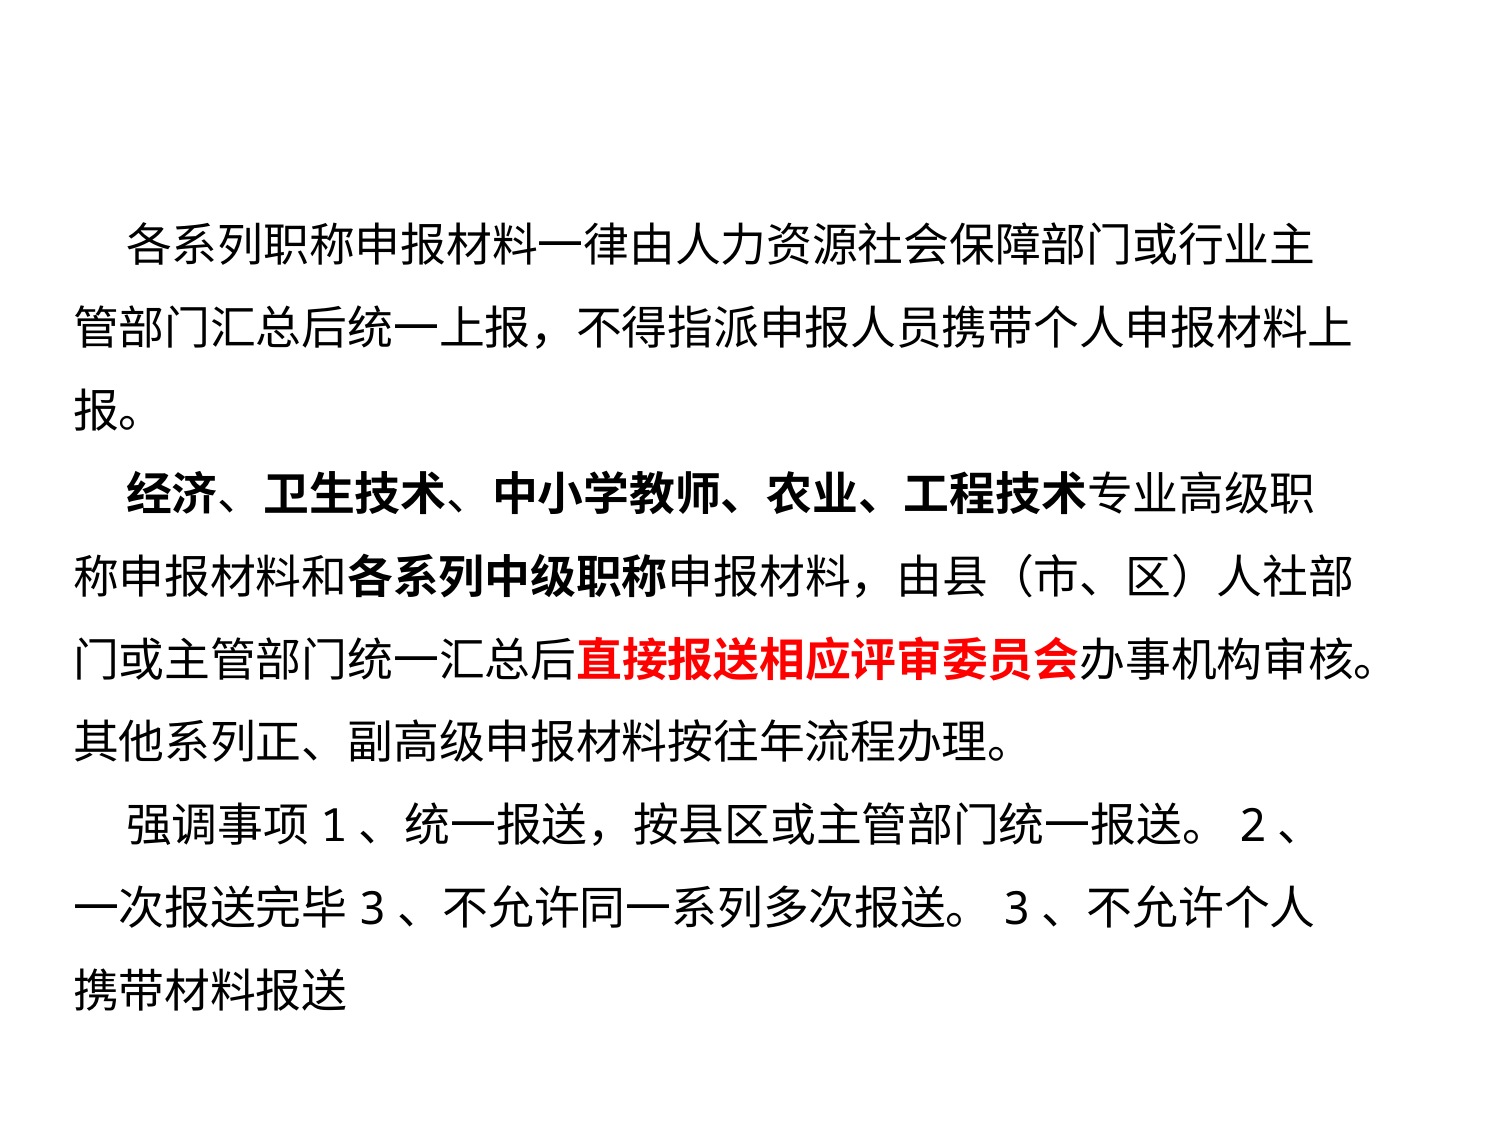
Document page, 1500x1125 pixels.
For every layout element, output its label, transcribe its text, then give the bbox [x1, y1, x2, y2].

text_box 各系列职称申报材料一律由人力资源社会保障部门或行业主管部门汇总后统一上报，不得指派申报人员携带个人申报材料上报。 经济、卫生技术、中小学教师、农业、工程技术专业高级职称申报材料和各系列中级职称申报材料，由县（市、区）人社部门或主管部门统一汇总后直接报送相应评审委员会办事机构审核。其他系列正、副高级申报材料按往年流程办理。 强调事项1、统一报送，按县区或主管部门统一报送。2、一次报送完毕3、不允许同一系列多次报送。3、不允许个人携带材料报送 [61, 181, 1369, 1023]
